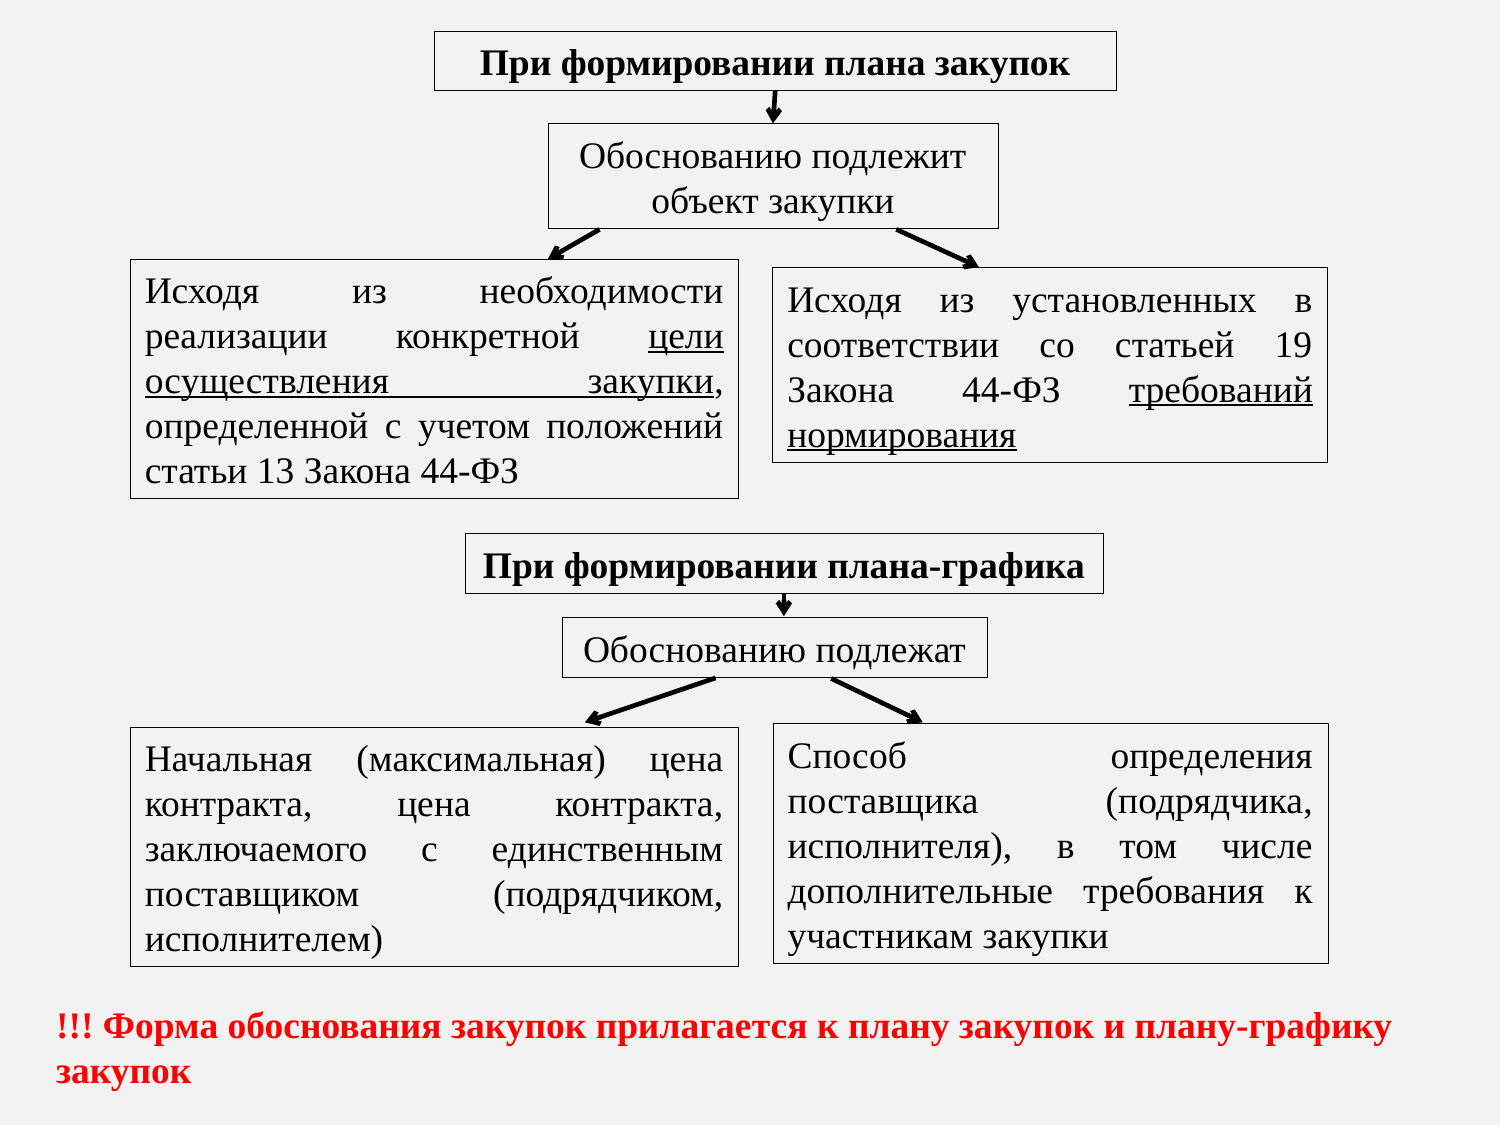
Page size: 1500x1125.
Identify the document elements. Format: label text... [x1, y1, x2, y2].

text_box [129, 533, 1329, 970]
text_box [772, 91, 776, 124]
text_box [129, 30, 1328, 502]
text_box !!! Форма обоснования закупок прилагается к плану закупок и плану-графику закупок [41, 993, 1471, 1099]
